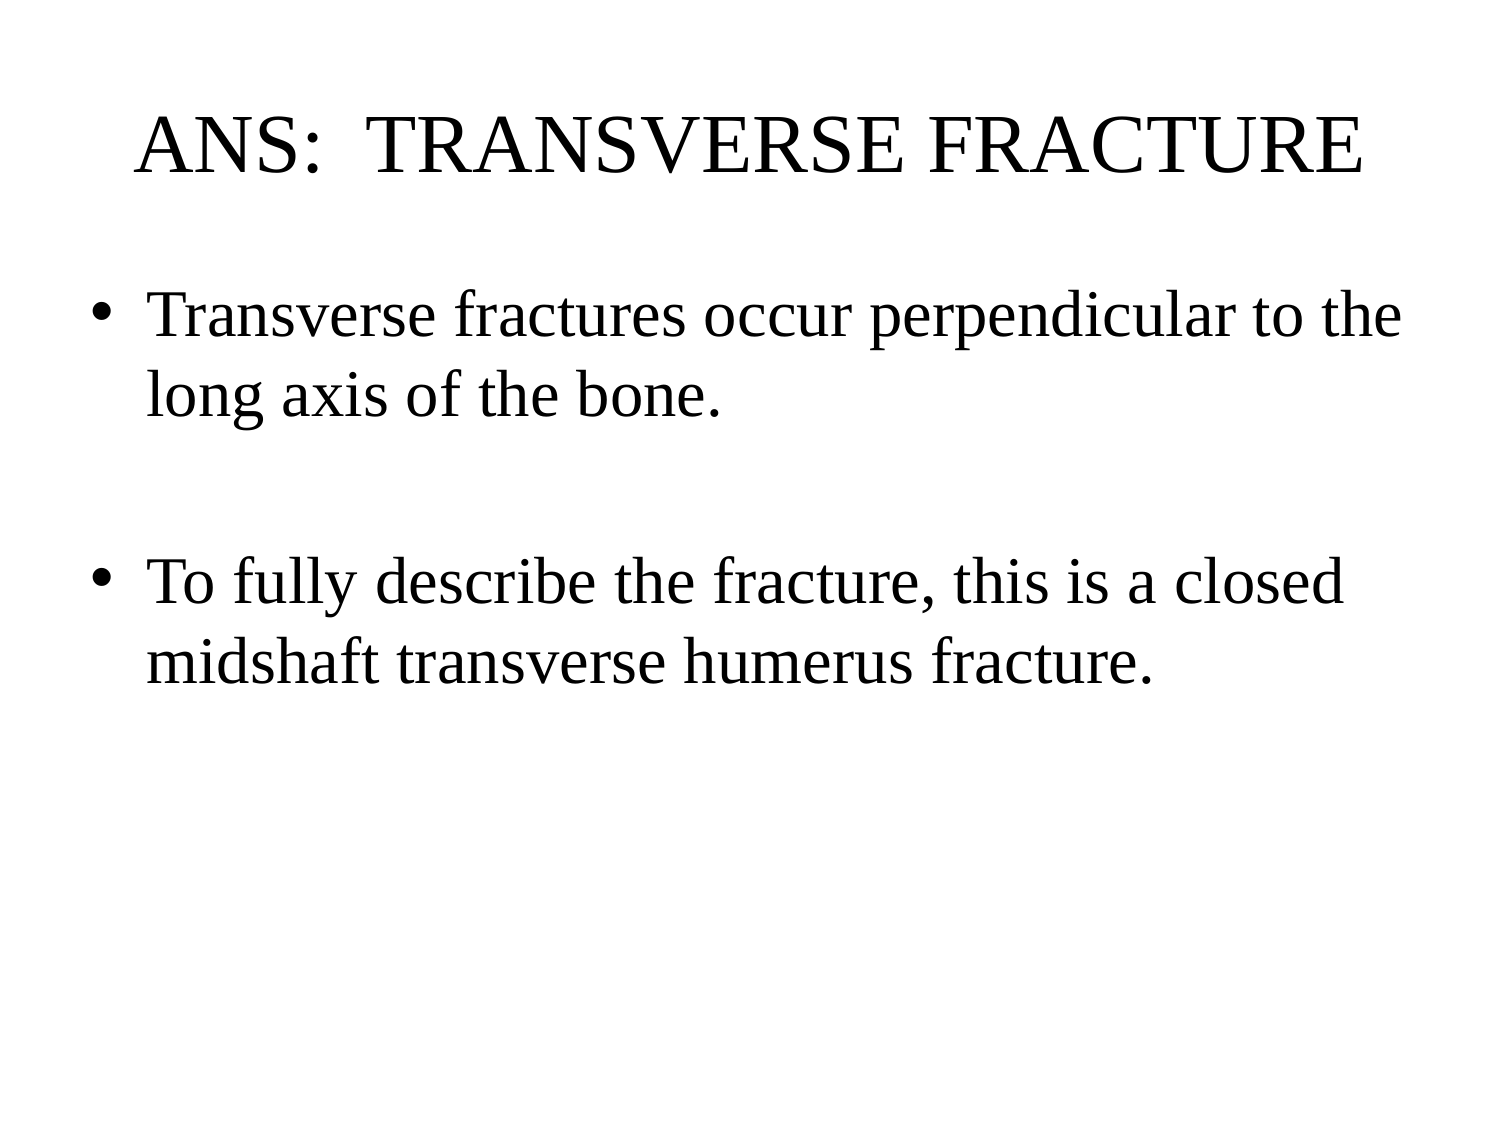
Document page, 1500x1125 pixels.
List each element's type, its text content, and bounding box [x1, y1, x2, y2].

title ANS: TRANSVERSE FRACTURE [75, 45, 1425, 233]
list Transverse fractures occur perpendicular to the long axis of the bone. To fully describe the fracture, this is a closed midshaft transverse humerus fracture. [75, 262, 1425, 1005]
